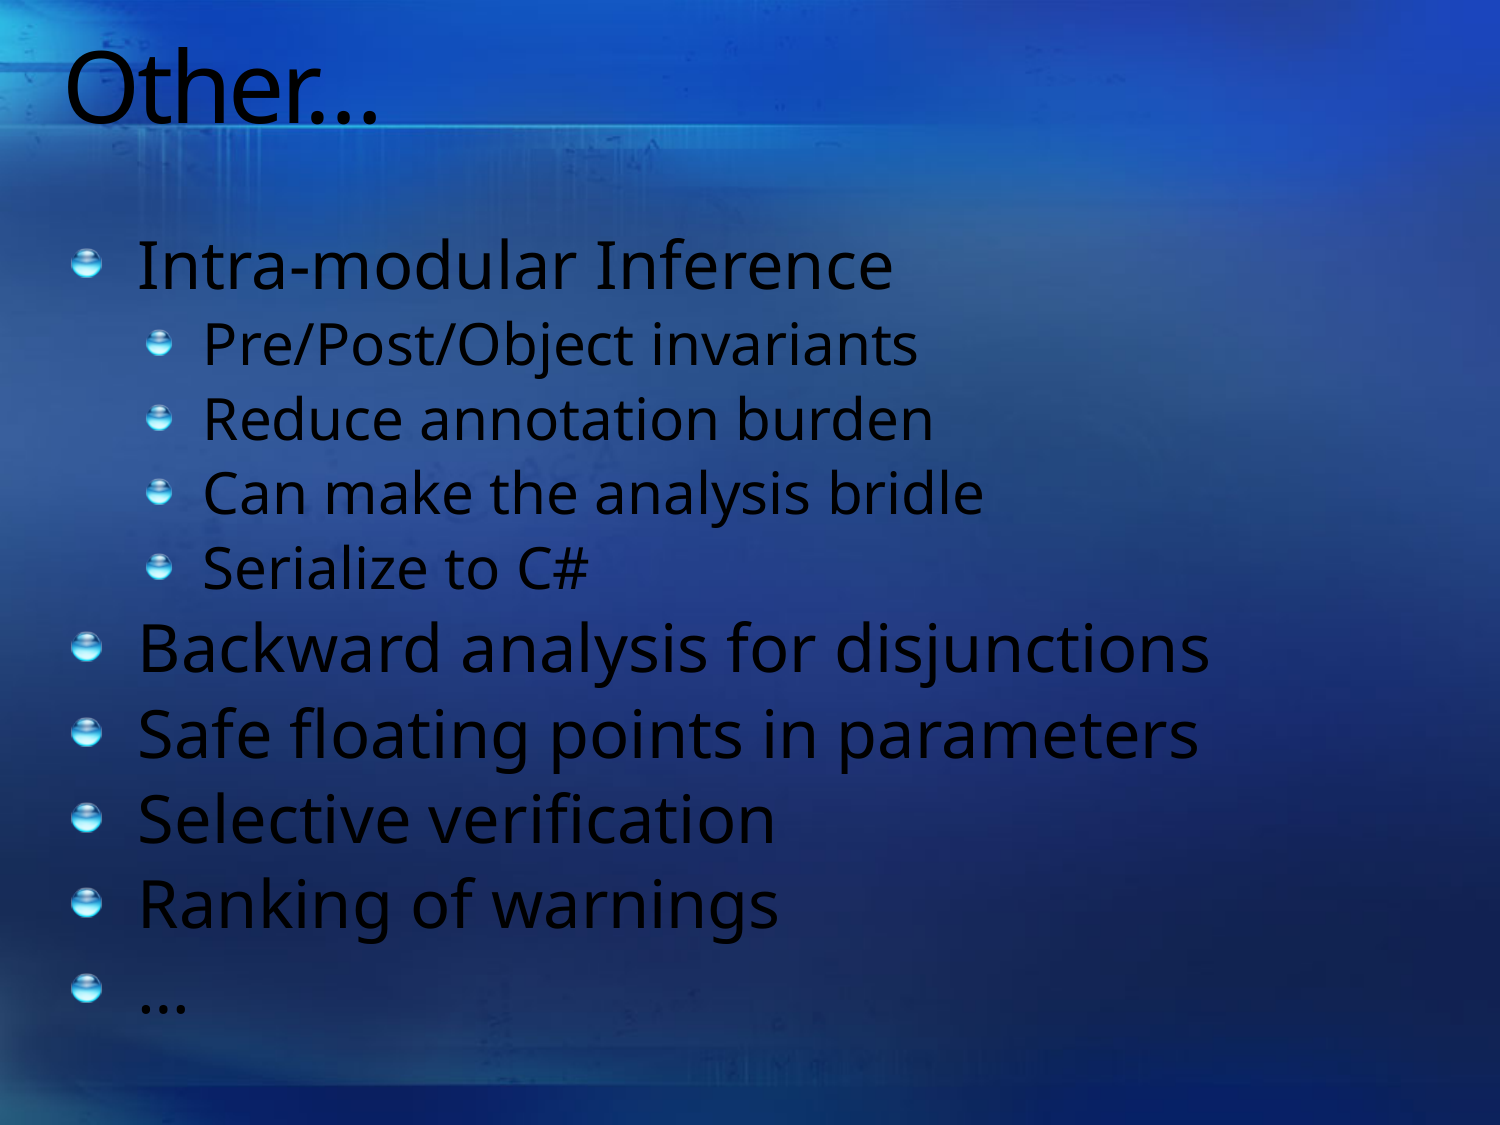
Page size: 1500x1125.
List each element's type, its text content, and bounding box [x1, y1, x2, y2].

picture [138, 471, 179, 513]
picture [0, 0, 1500, 1125]
picture [138, 546, 179, 588]
title Other… [62, 37, 1438, 147]
picture [138, 397, 179, 439]
list Intra-modular Inference Pre/Post/Object invariants Reduce annotation burden Can make the analysis bridle Serialize to C# Backward analysis for disjunctions Safe floating points in parameters Selective verification Ranking of warnings … [62, 231, 1438, 1125]
picture [138, 322, 179, 364]
